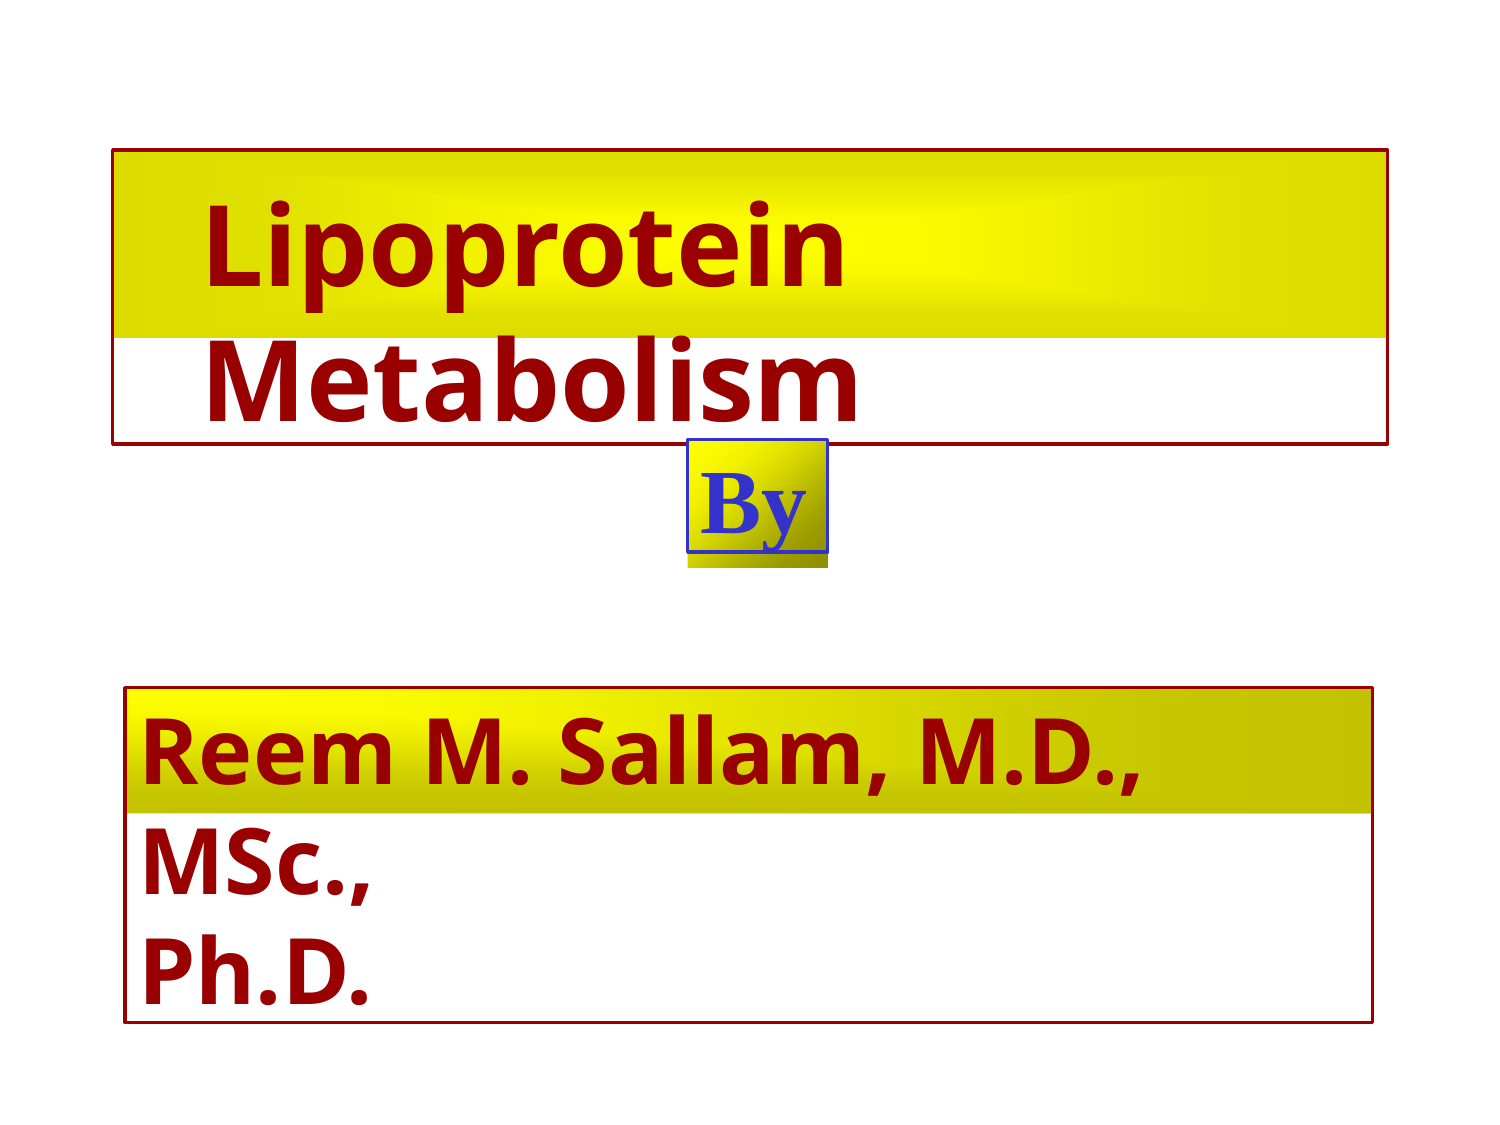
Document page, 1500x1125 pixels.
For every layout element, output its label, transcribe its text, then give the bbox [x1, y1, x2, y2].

title Lipoprotein Metabolism [112, 150, 1388, 444]
text_box By [687, 439, 828, 552]
text_box [687, 552, 828, 568]
text_box Reem M. Sallam, M.D., MSc., Ph.D. [125, 687, 1373, 1023]
